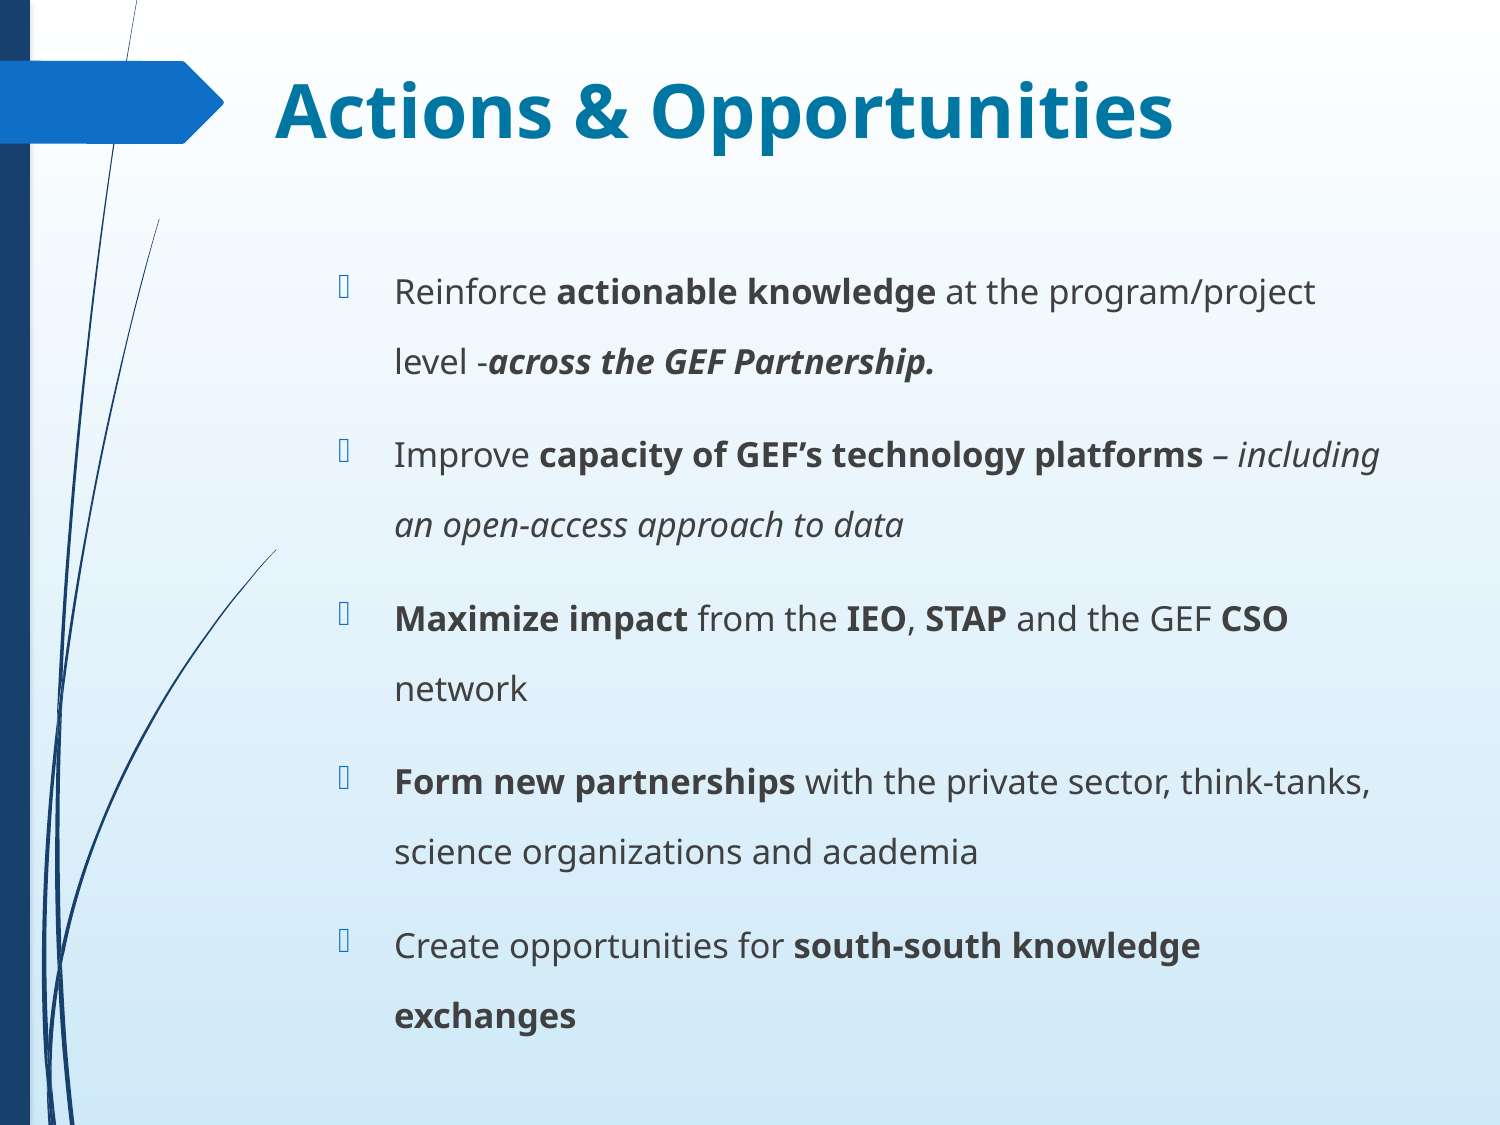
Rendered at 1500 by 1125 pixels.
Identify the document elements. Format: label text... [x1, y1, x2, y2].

title Actions & Opportunities [260, 55, 1500, 179]
list Reinforce actionable knowledge at the program/project level -across the GEF Partnership. Improve capacity of GEF’s technology platforms – including an open-access approach to data Maximize impact from the IEO, STAP and the GEF CSO network Form new partnerships with the private sector, think-tanks, science organizations and academia Create opportunities for south-south knowledge exchanges [323, 233, 1405, 1052]
